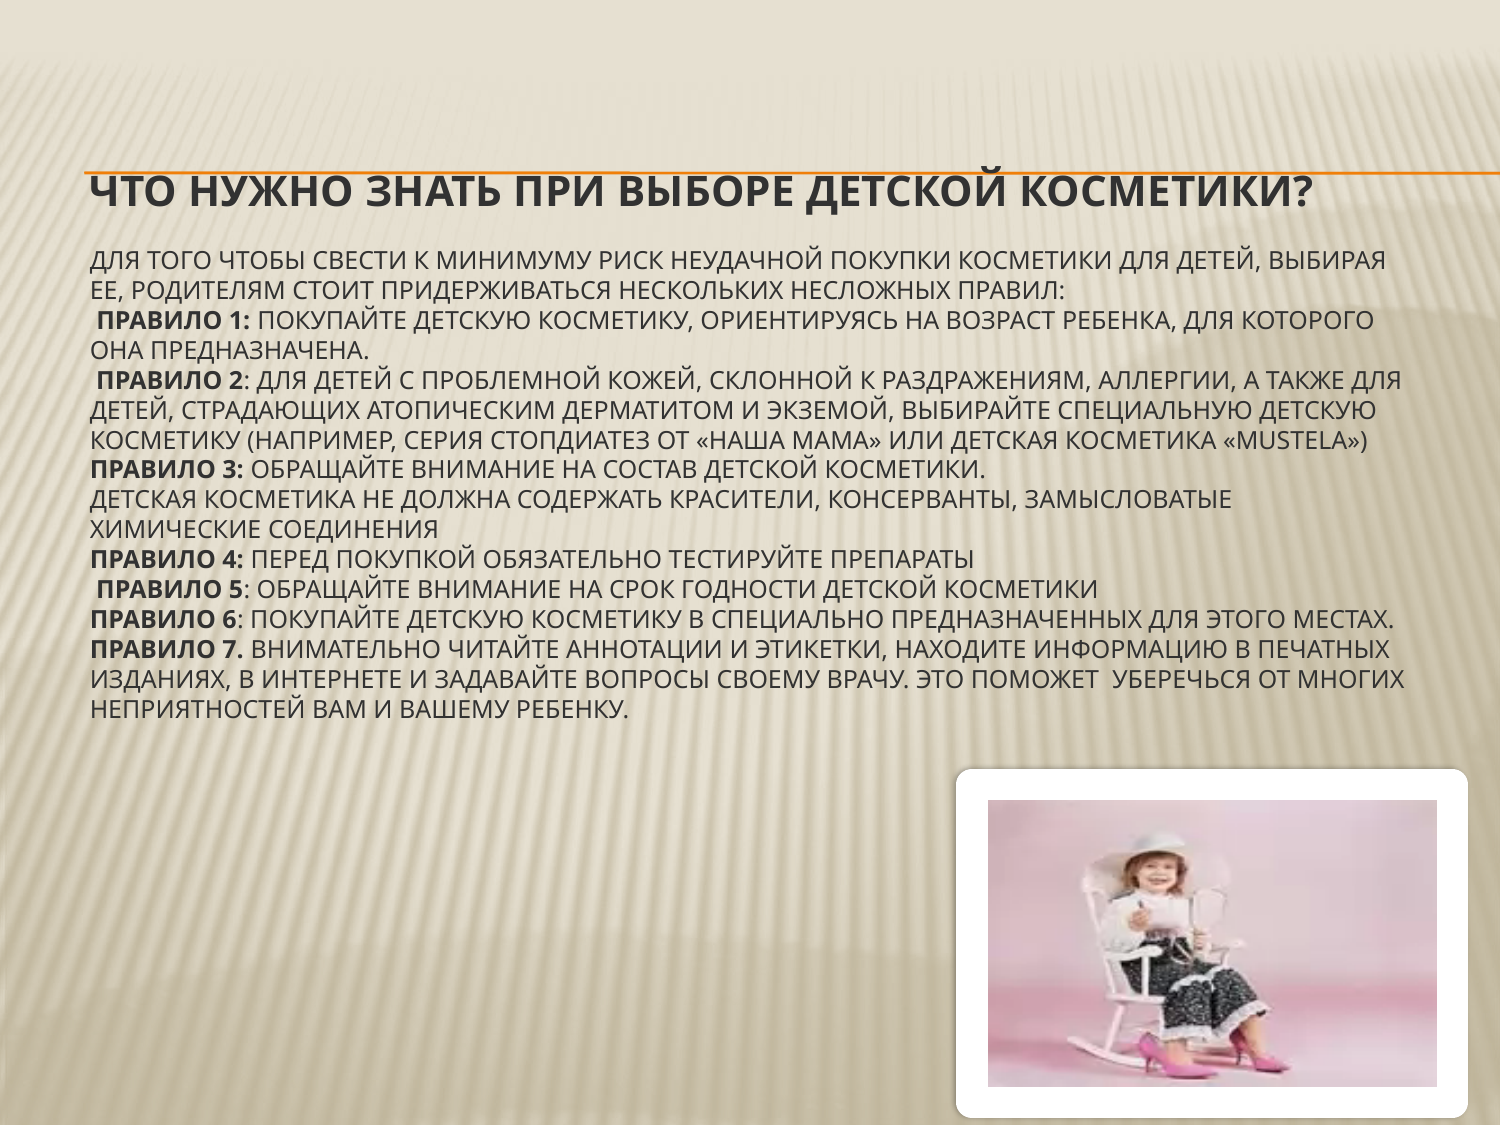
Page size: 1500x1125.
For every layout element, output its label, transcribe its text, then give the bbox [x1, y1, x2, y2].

title Что нужно знать при выборе детской косметики? Для того чтобы свести к минимуму риск неудачной покупки косметики для детей, выбирая ее, родителям стоит придерживаться нескольких несложных правил: Правило 1: Покупайте детскую косметику, ориентируясь на возраст ребенка, для которого она предназначена. Правило 2: Для детей с проблемной кожей, склонной к раздражениям, аллергии, а также для детей, страдающих атопическим дерматитом и экземой, выбирайте специальную детскую косметику (например, серия СТОПДИАТЕЗ от «Наша мама» или детская косметика «Mustela») Правило 3: обращайте внимание на состав детской косметики. Детская косметика не должна содержать красители, консерванты, замысловатые химические соединения Правило 4: Перед покупкой обязательно тестируйте препараты Правило 5: обращайте внимание на срок годности детской косметики Правило 6: покупайте детскую косметику в специально предназначенных для этого местах. Правило 7. Внимательно читайте аннотации и этикетки, находите информацию в печатных изданиях, в Интернете и задавайте вопросы своему врачу. Это поможет уберечься от многих неприятностей вам и вашему ребенку. [75, 125, 1425, 763]
picture [987, 799, 1437, 1087]
